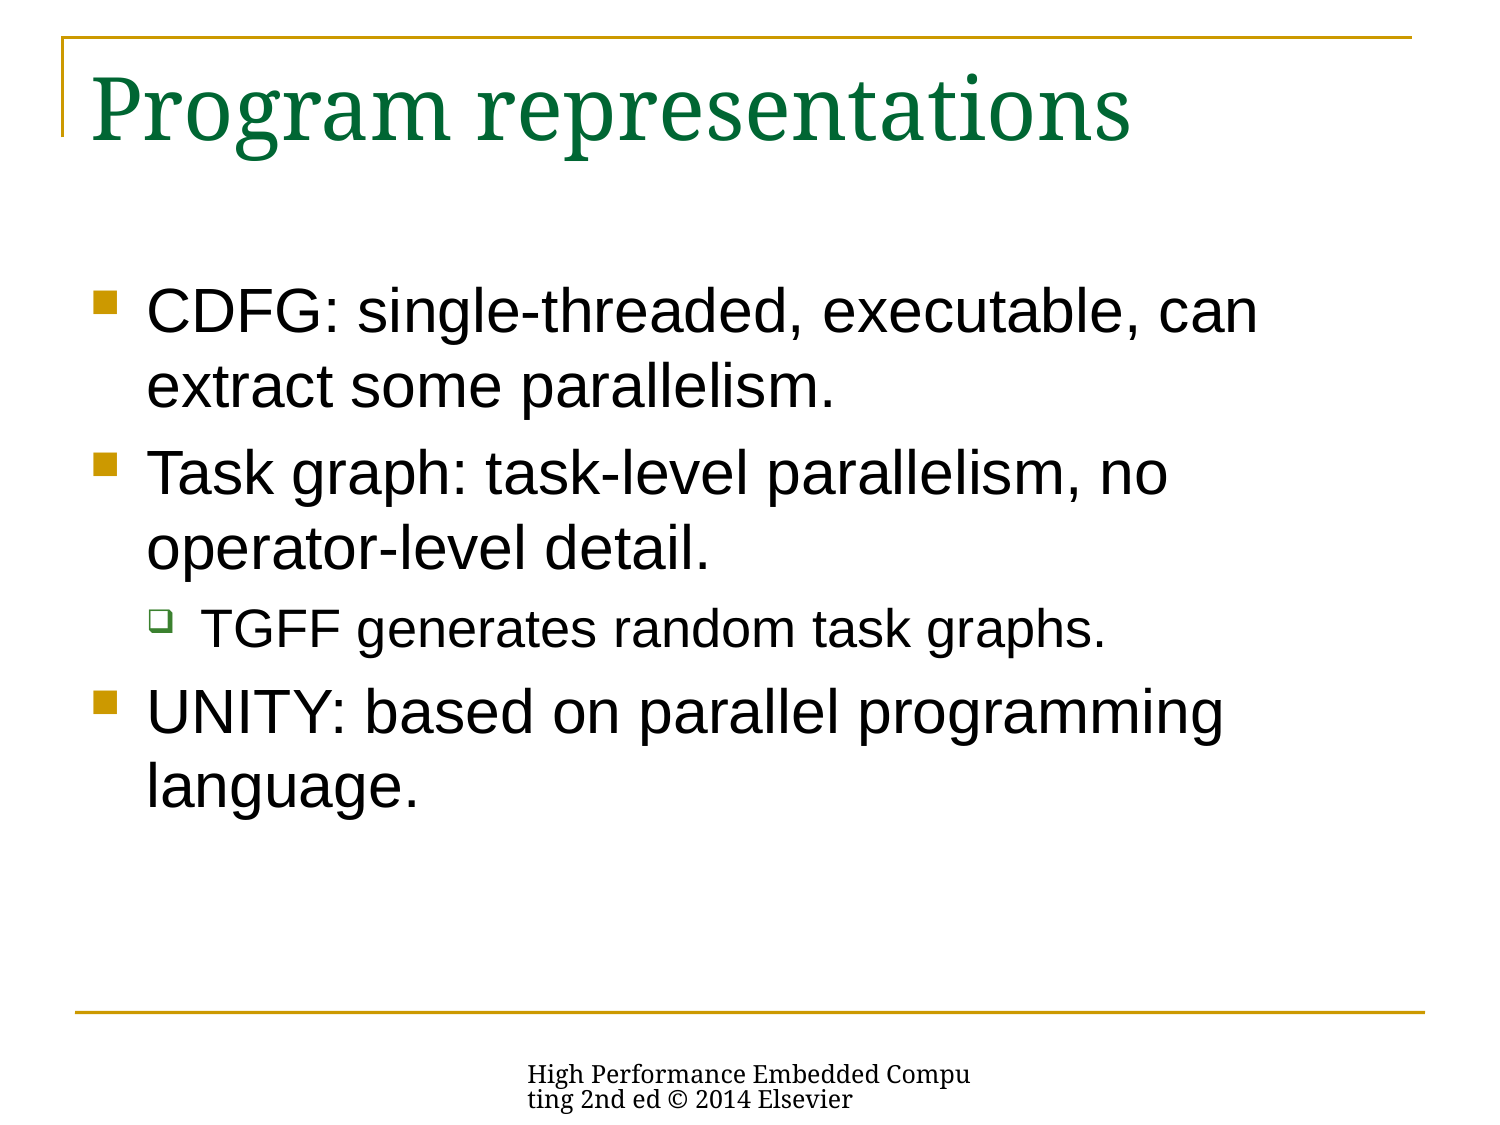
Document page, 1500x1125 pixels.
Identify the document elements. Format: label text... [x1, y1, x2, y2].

footer High Performance Embedded Computing 2nd ed © 2014 Elsevier [512, 1025, 988, 1100]
title Program representations [75, 45, 1425, 233]
list CDFG: single-threaded, executable, can extract some parallelism. Task graph: task-level parallelism, no operator-level detail. TGFF generates random task graphs. UNITY: based on parallel programming language. [75, 262, 1425, 1006]
